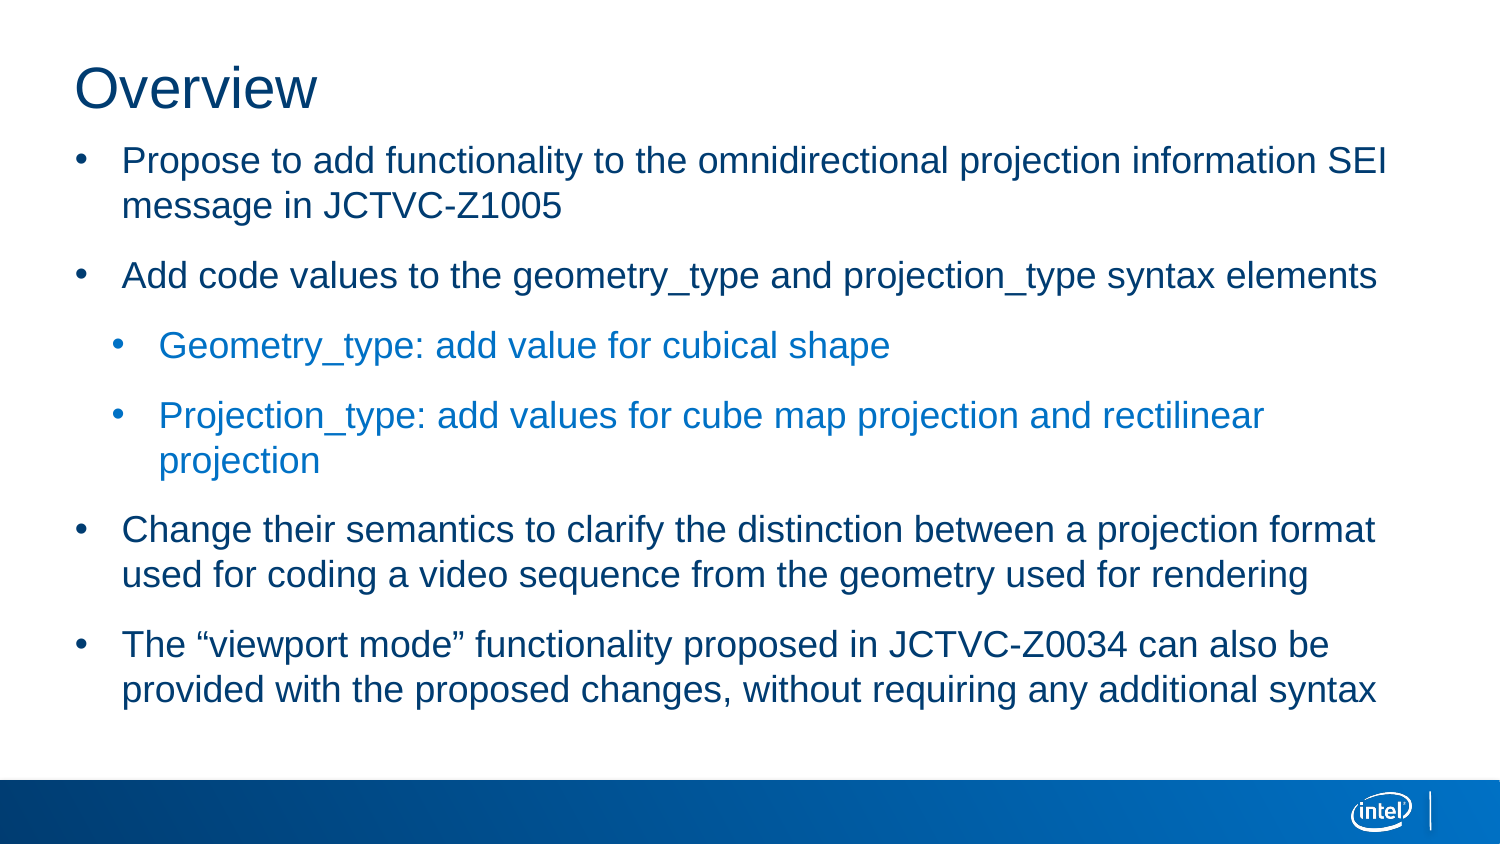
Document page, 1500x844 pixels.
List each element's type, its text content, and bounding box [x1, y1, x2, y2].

title Overview [74, 50, 1425, 194]
picture [1351, 792, 1412, 832]
list Propose to add functionality to the omnidirectional projection information SEI message in JCTVC-Z1005 Add code values to the geometry_type and projection_type syntax elements Geometry_type: add value for cubical shape Projection_type: add values for cube map projection and rectilinear projection Change their semantics to clarify the distinction between a projection format used for coding a video sequence from the geometry used for rendering The “viewport mode” functionality proposed in JCTVC-Z0034 can also be provided with the proposed changes, without requiring any additional syntax [74, 135, 1400, 689]
